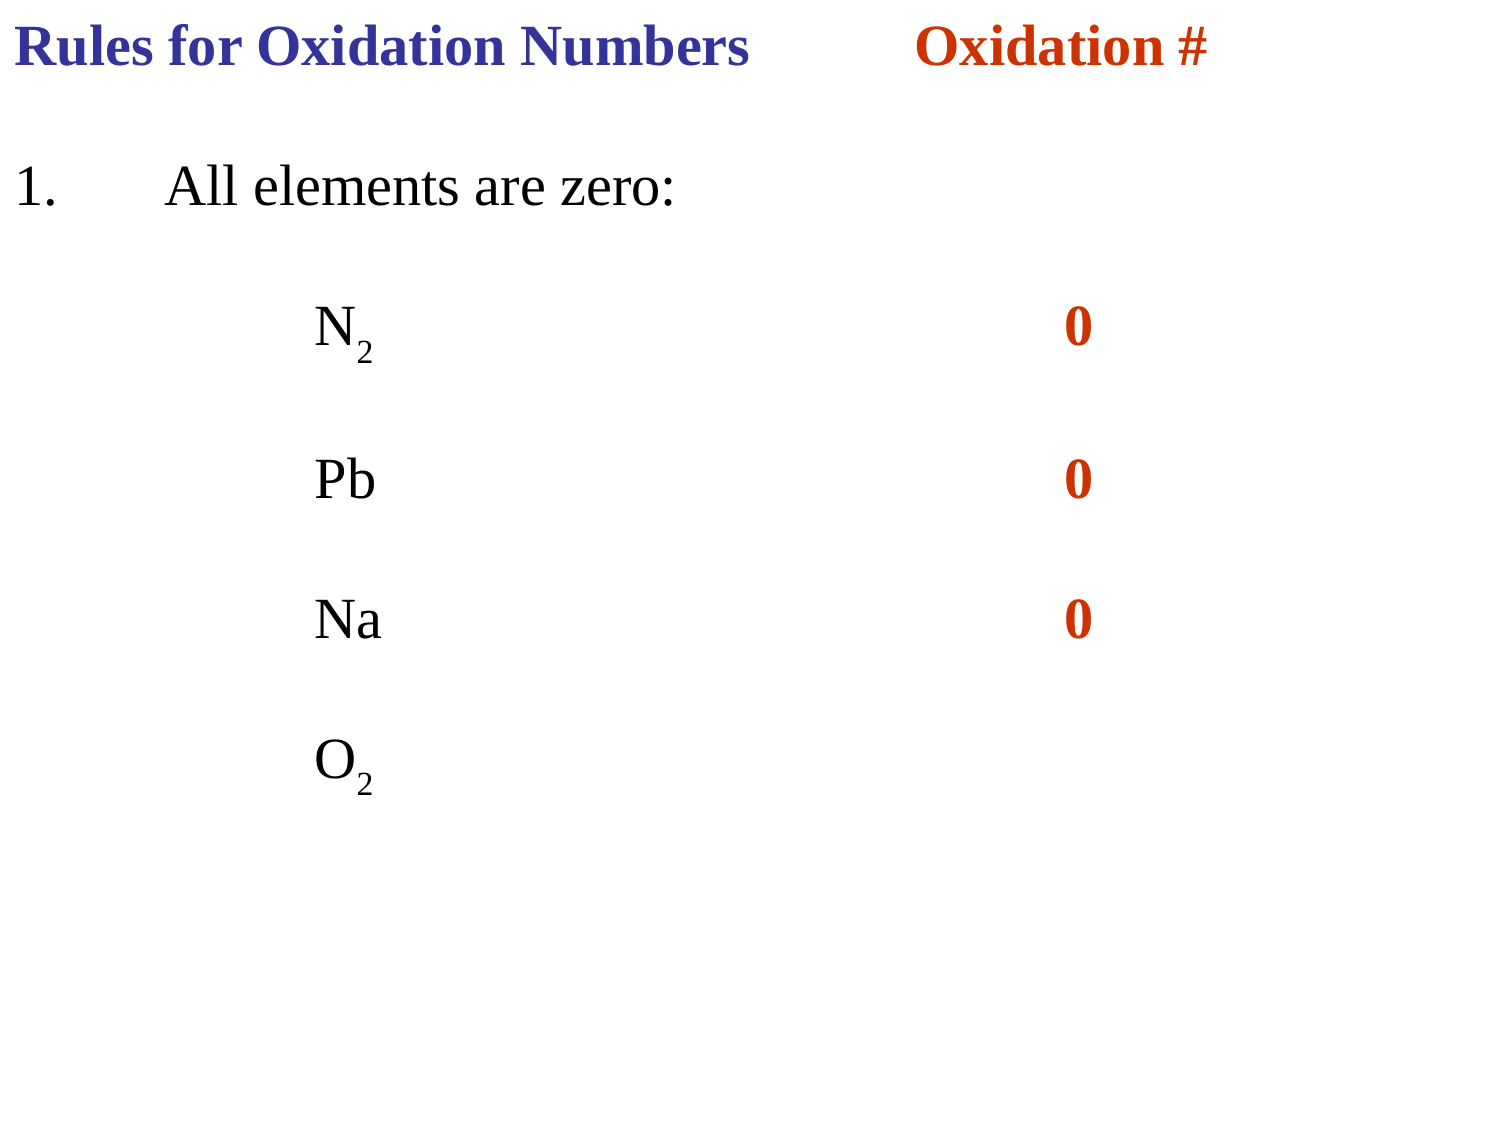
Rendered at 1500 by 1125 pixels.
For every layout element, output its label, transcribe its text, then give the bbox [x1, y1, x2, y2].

text_box Rules for Oxidation Numbers Oxidation # 1. All elements are zero: N2 0 Pb 0 Na 0 O2 [0, 0, 1500, 810]
